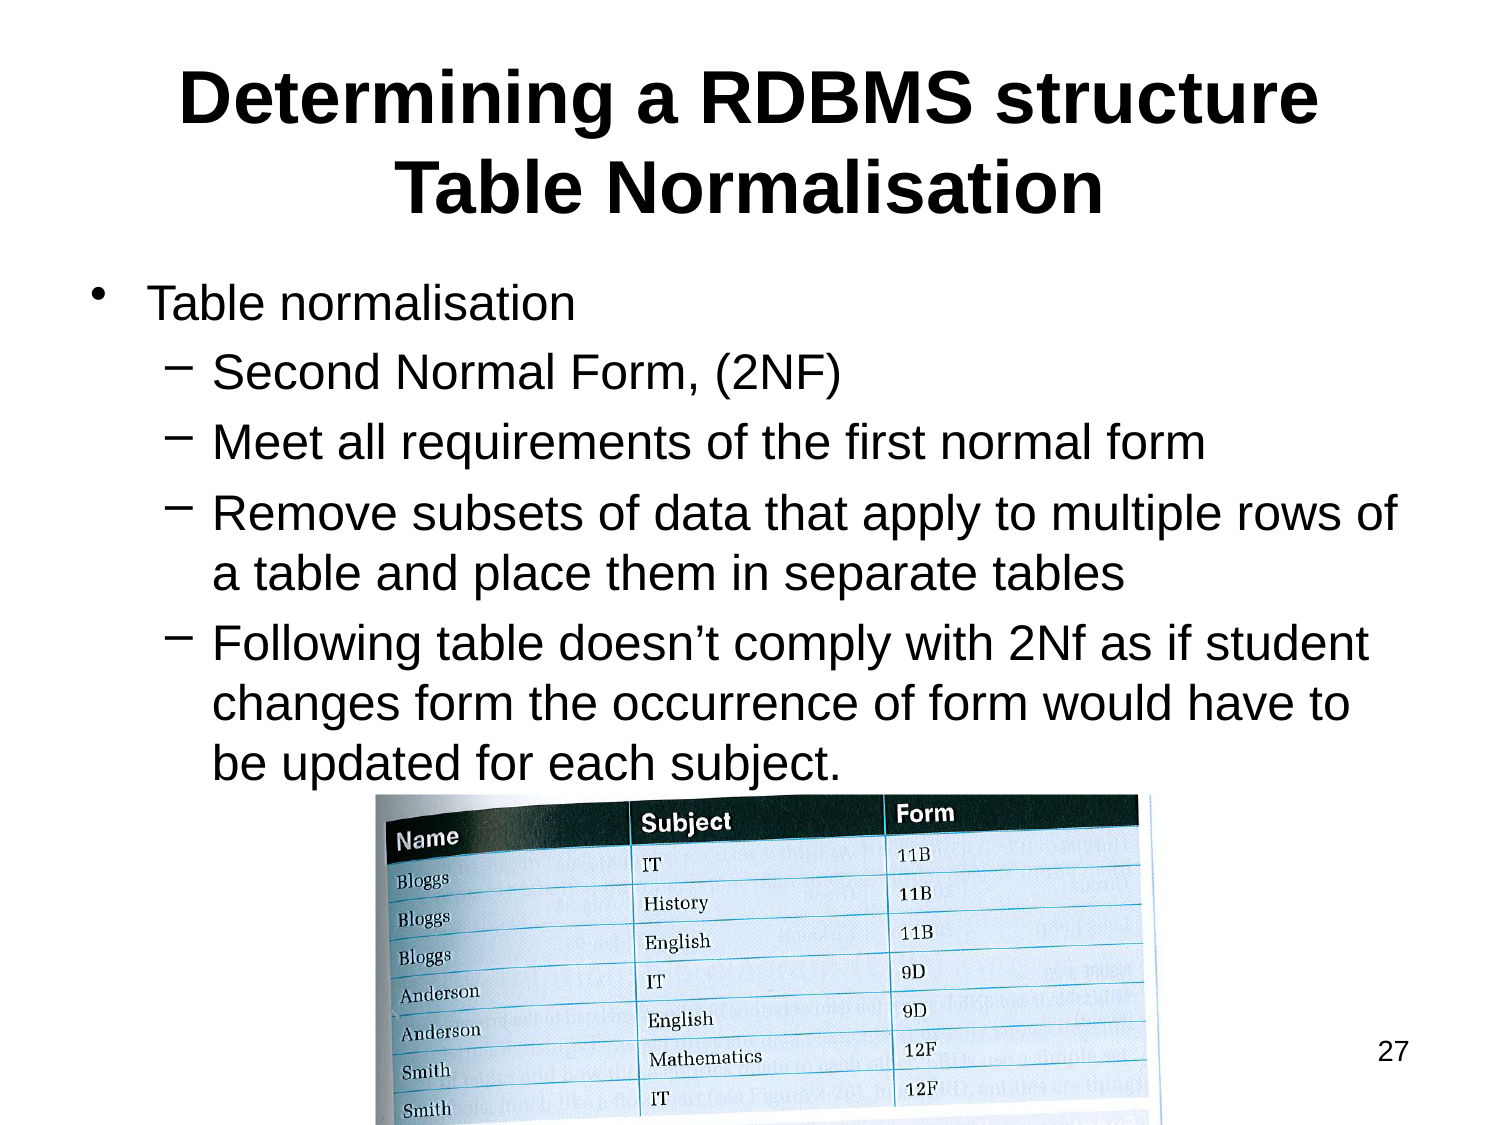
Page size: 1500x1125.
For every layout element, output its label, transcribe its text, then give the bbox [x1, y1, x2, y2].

slide_number 27 [1171, 1024, 1426, 1103]
picture [374, 794, 1168, 1125]
title Determining a RDBMS structure Table Normalisation [74, 44, 1426, 233]
list Table normalisation Second Normal Form, (2NF) Meet all requirements of the first normal form Remove subsets of data that apply to multiple rows of a table and place them in separate tables Following table doesn’t comply with 2Nf as if student changes form the occurrence of form would have to be updated for each subject. [74, 262, 1430, 786]
